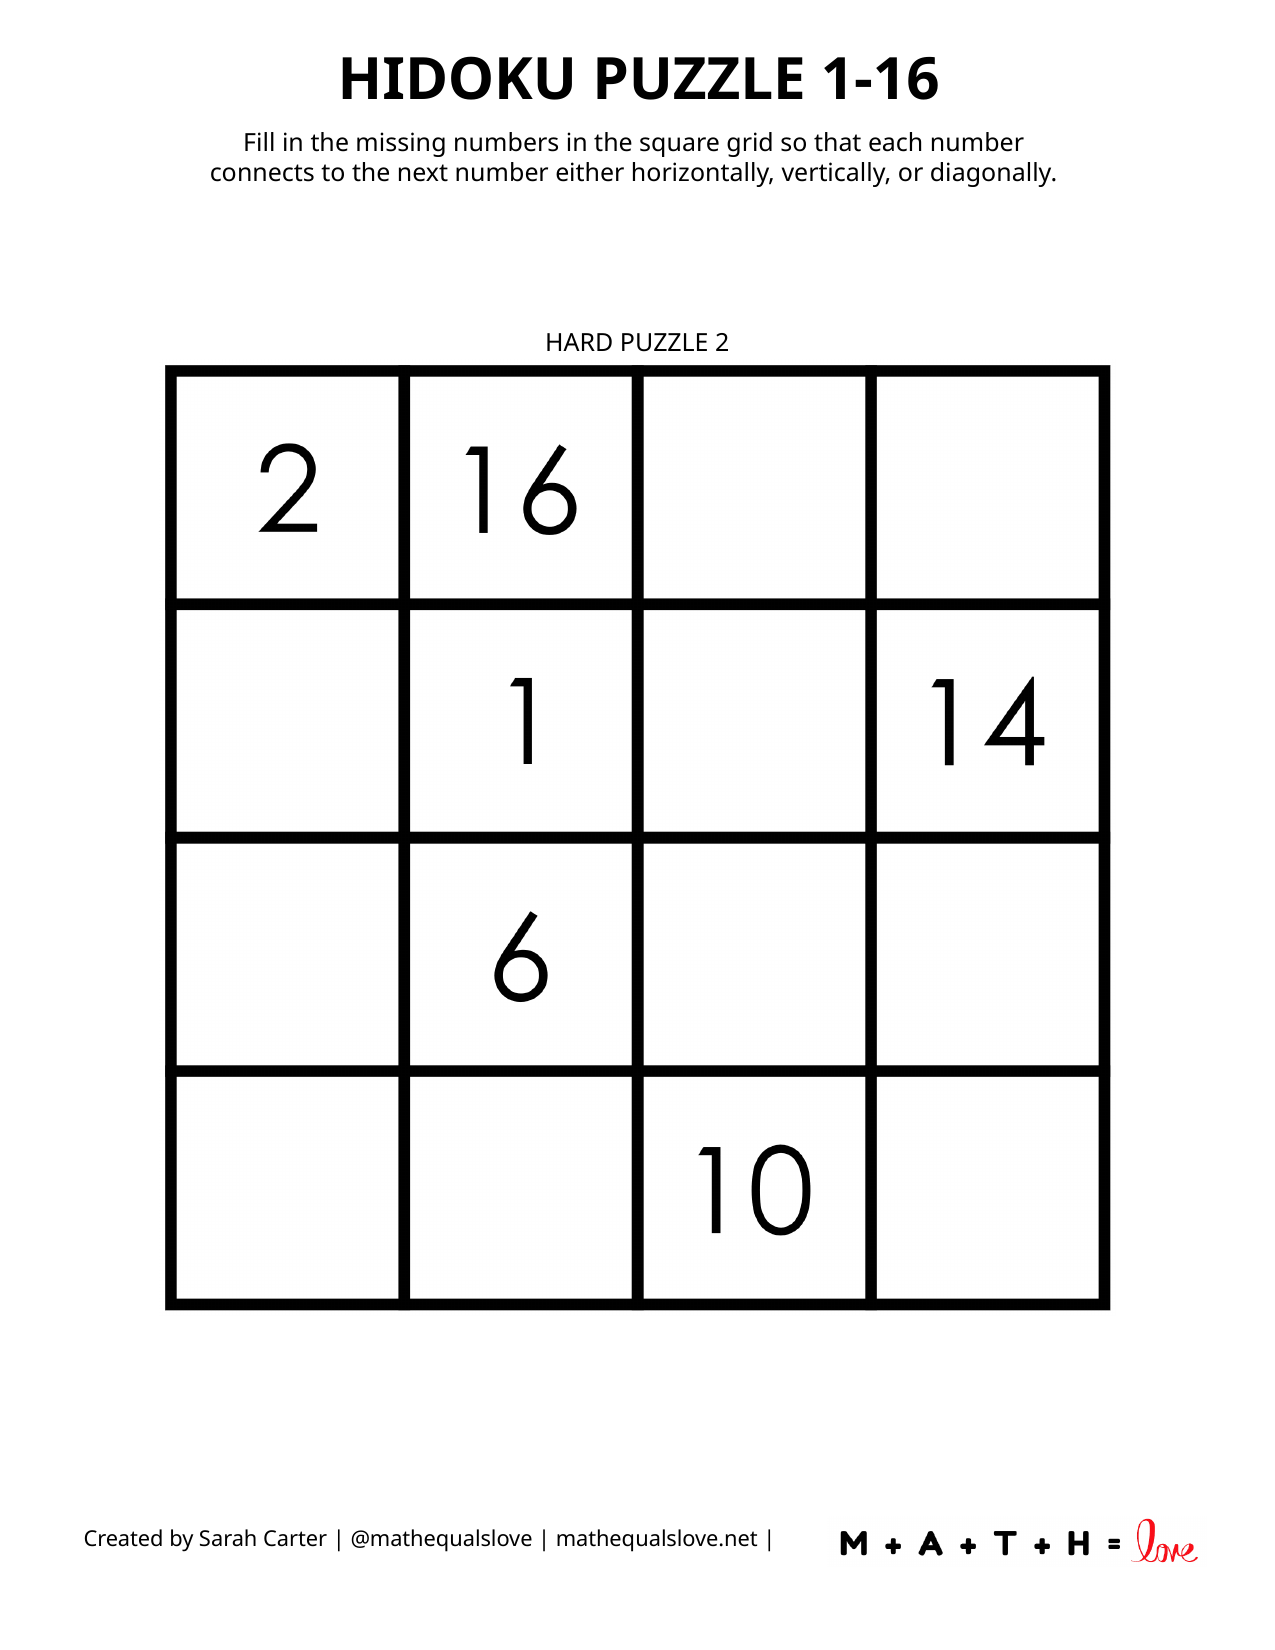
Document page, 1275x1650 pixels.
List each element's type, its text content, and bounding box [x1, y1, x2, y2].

text_box HARD PUZZLE 2 [159, 326, 1116, 358]
text_box HIDOKU PUZZLE 1-16 [66, 33, 1211, 118]
text_box Created by Sarah Carter | @mathequalslove | mathequalslove.net | [68, 1516, 826, 1558]
picture [826, 1515, 1207, 1567]
text_box Fill in the missing numbers in the square grid so that each number connects to the next number either horizontally, vertically, or diagonally. [0, 118, 1275, 194]
picture [158, 358, 1117, 1317]
